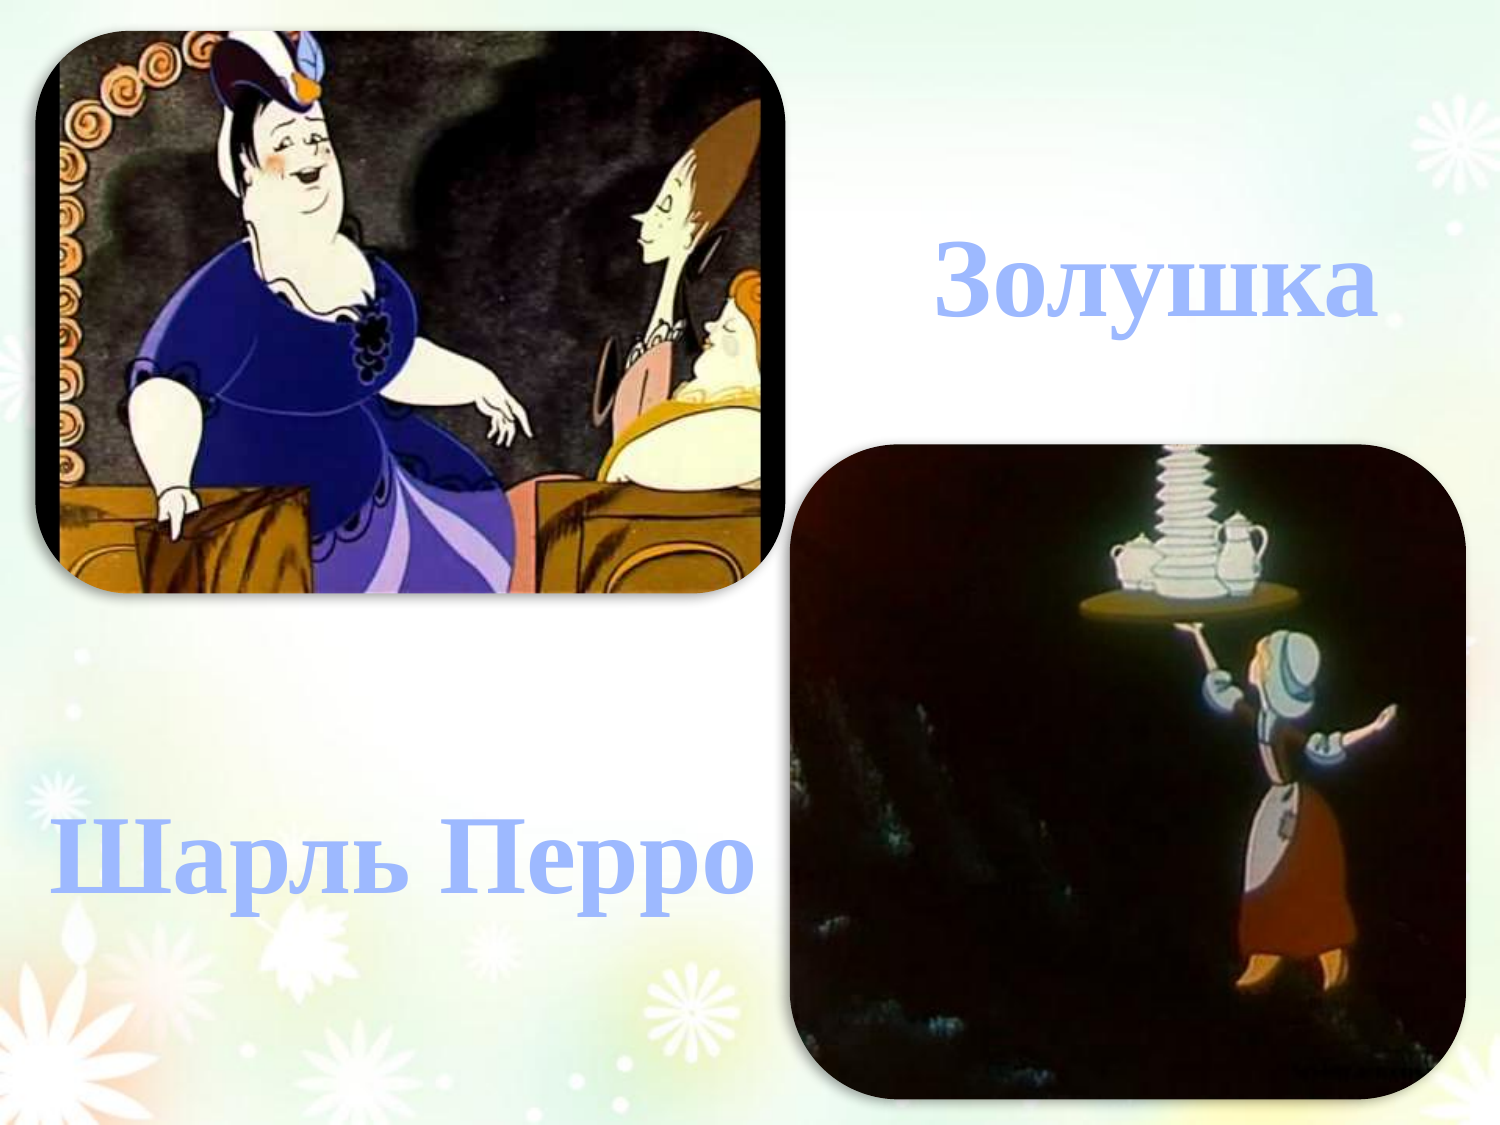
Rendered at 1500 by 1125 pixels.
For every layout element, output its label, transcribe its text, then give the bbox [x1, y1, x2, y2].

picture [0, 0, 1500, 1125]
text_box Золушка [917, 196, 1396, 347]
text_box Шарль Перро [34, 773, 774, 924]
